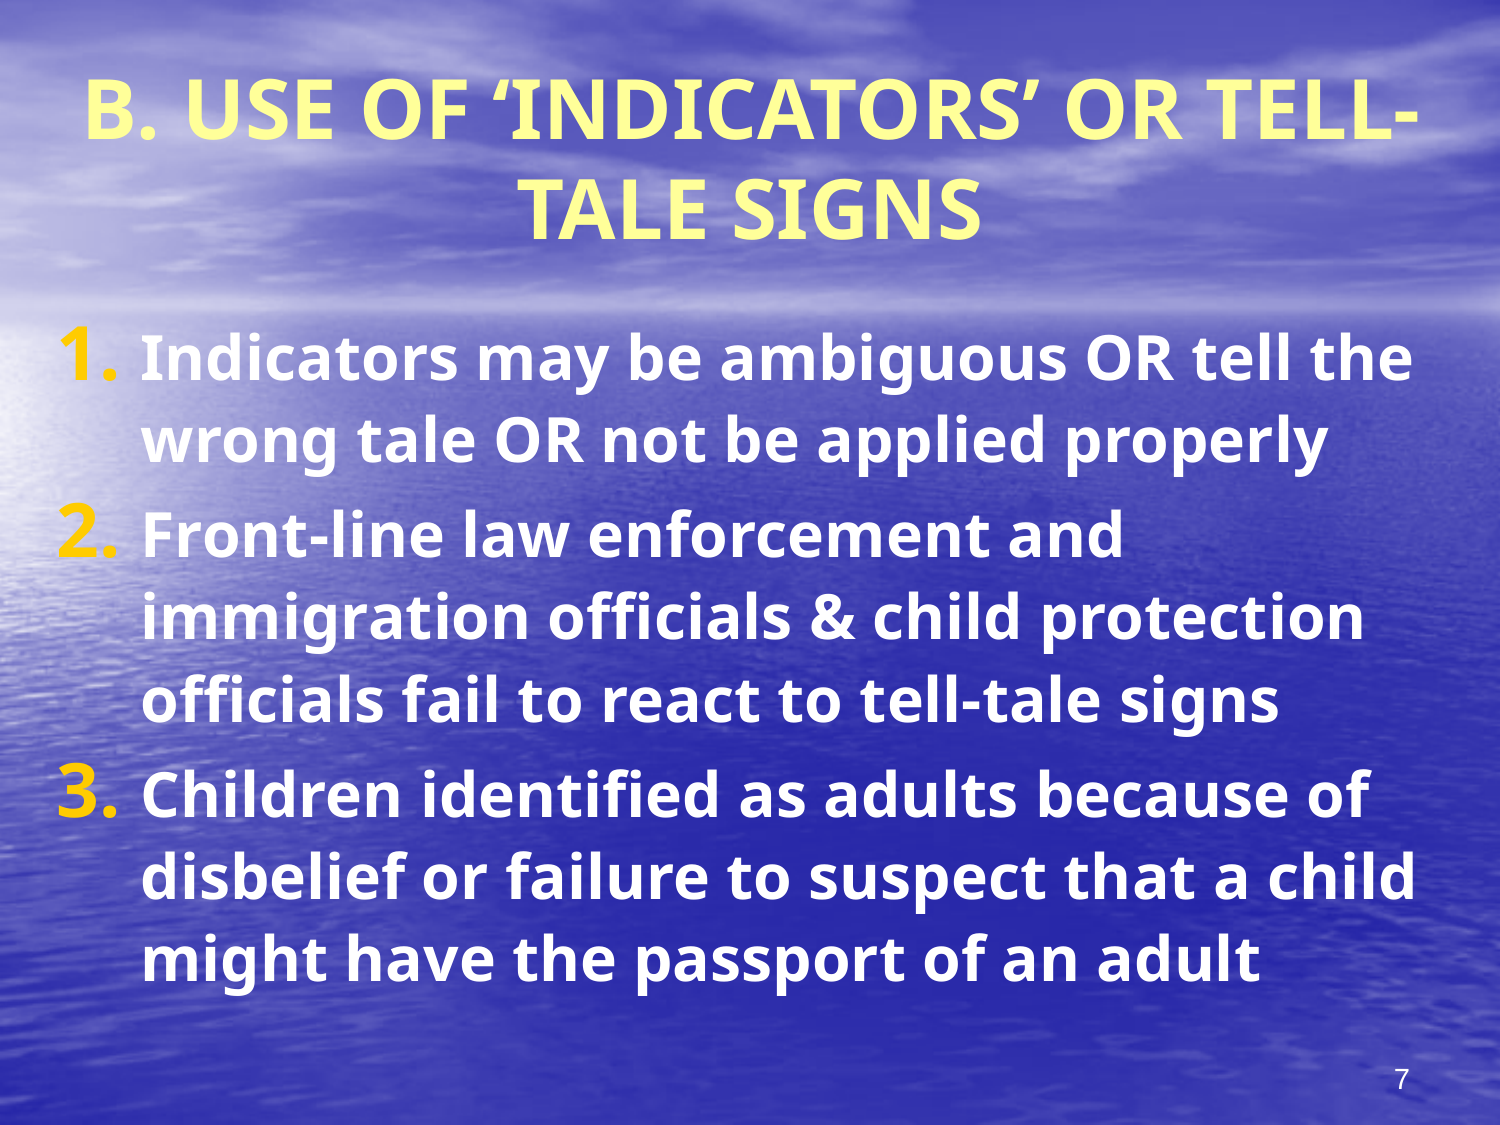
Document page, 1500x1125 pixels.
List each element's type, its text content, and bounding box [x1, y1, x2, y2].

title B. USE OF ‘INDICATORS’ OR TELL-TALE SIGNS [35, 49, 1465, 263]
slide_number 7 [1074, 1024, 1425, 1103]
list Indicators may be ambiguous OR tell the wrong tale OR not be applied properly Front-line law enforcement and immigration officials & child protection officials fail to react to tell-tale signs Children identified as adults because of disbelief or failure to suspect that a child might have the passport of an adult [41, 302, 1471, 1071]
